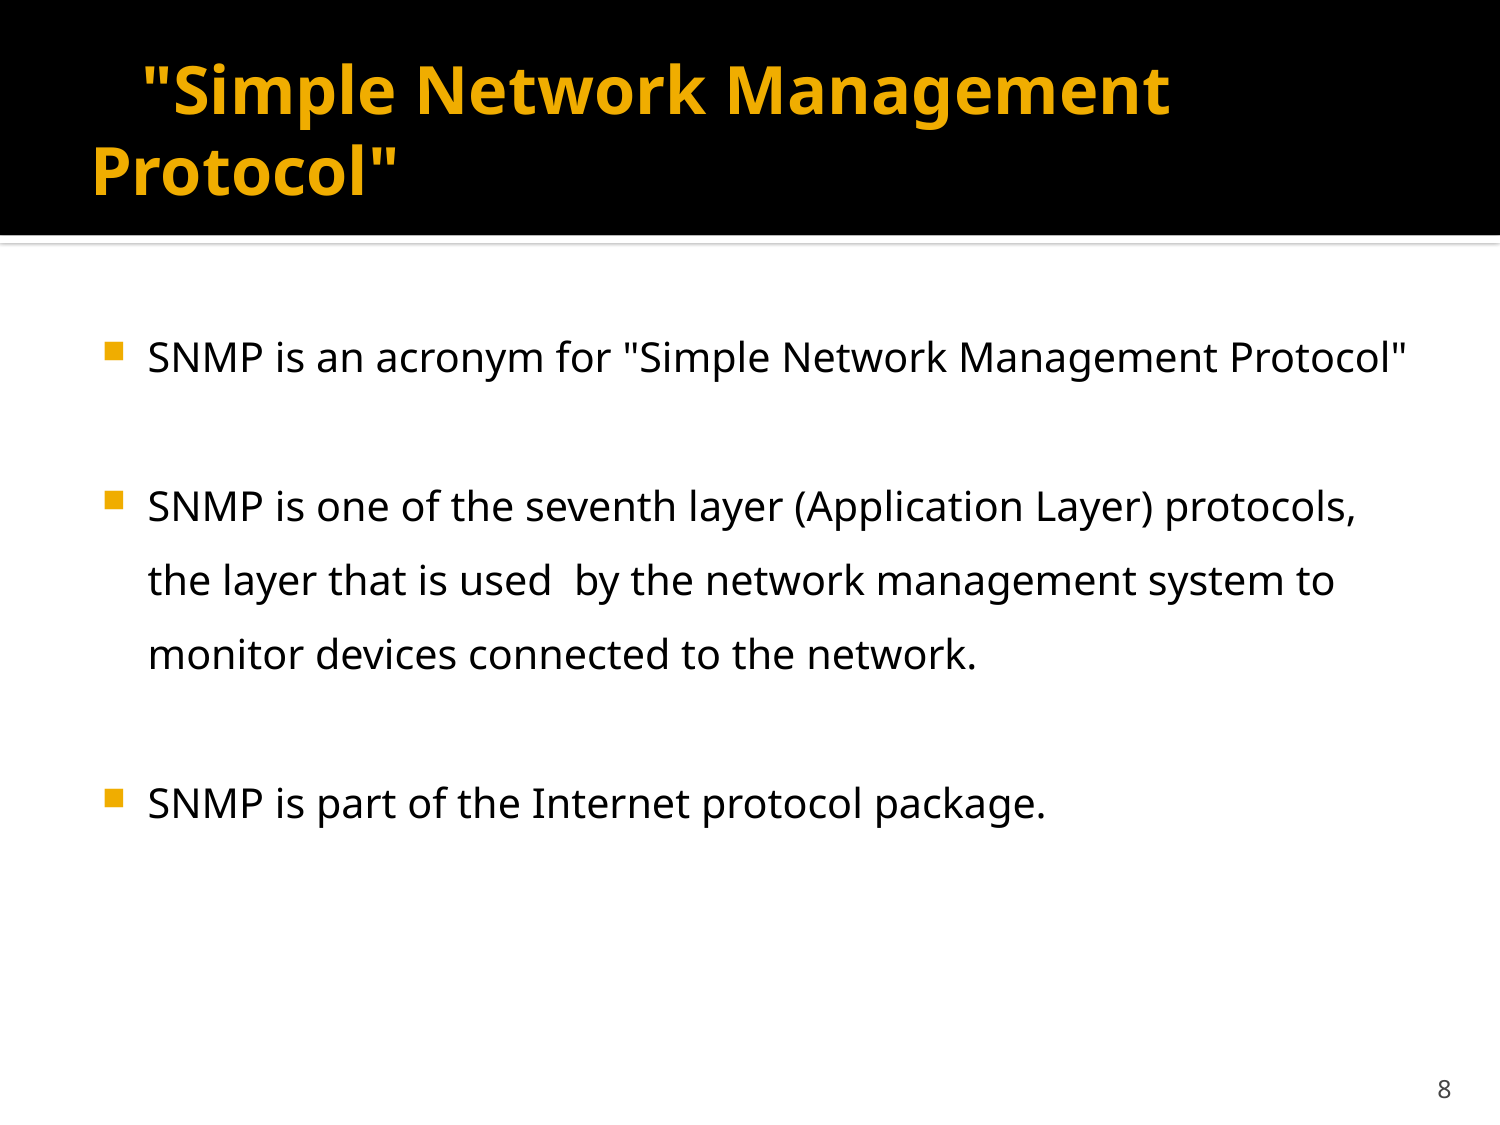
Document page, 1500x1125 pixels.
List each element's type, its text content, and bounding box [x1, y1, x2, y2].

slide_number 8 [1345, 1062, 1467, 1108]
title "Simple Network Management Protocol" [75, 25, 1425, 231]
list SNMP is an acronym for "Simple Network Management Protocol" SNMP is one of the seventh layer (Application Layer) protocols, the layer that is used by the network management system to monitor devices connected to the network. SNMP is part of the Internet protocol package. [75, 291, 1425, 1050]
